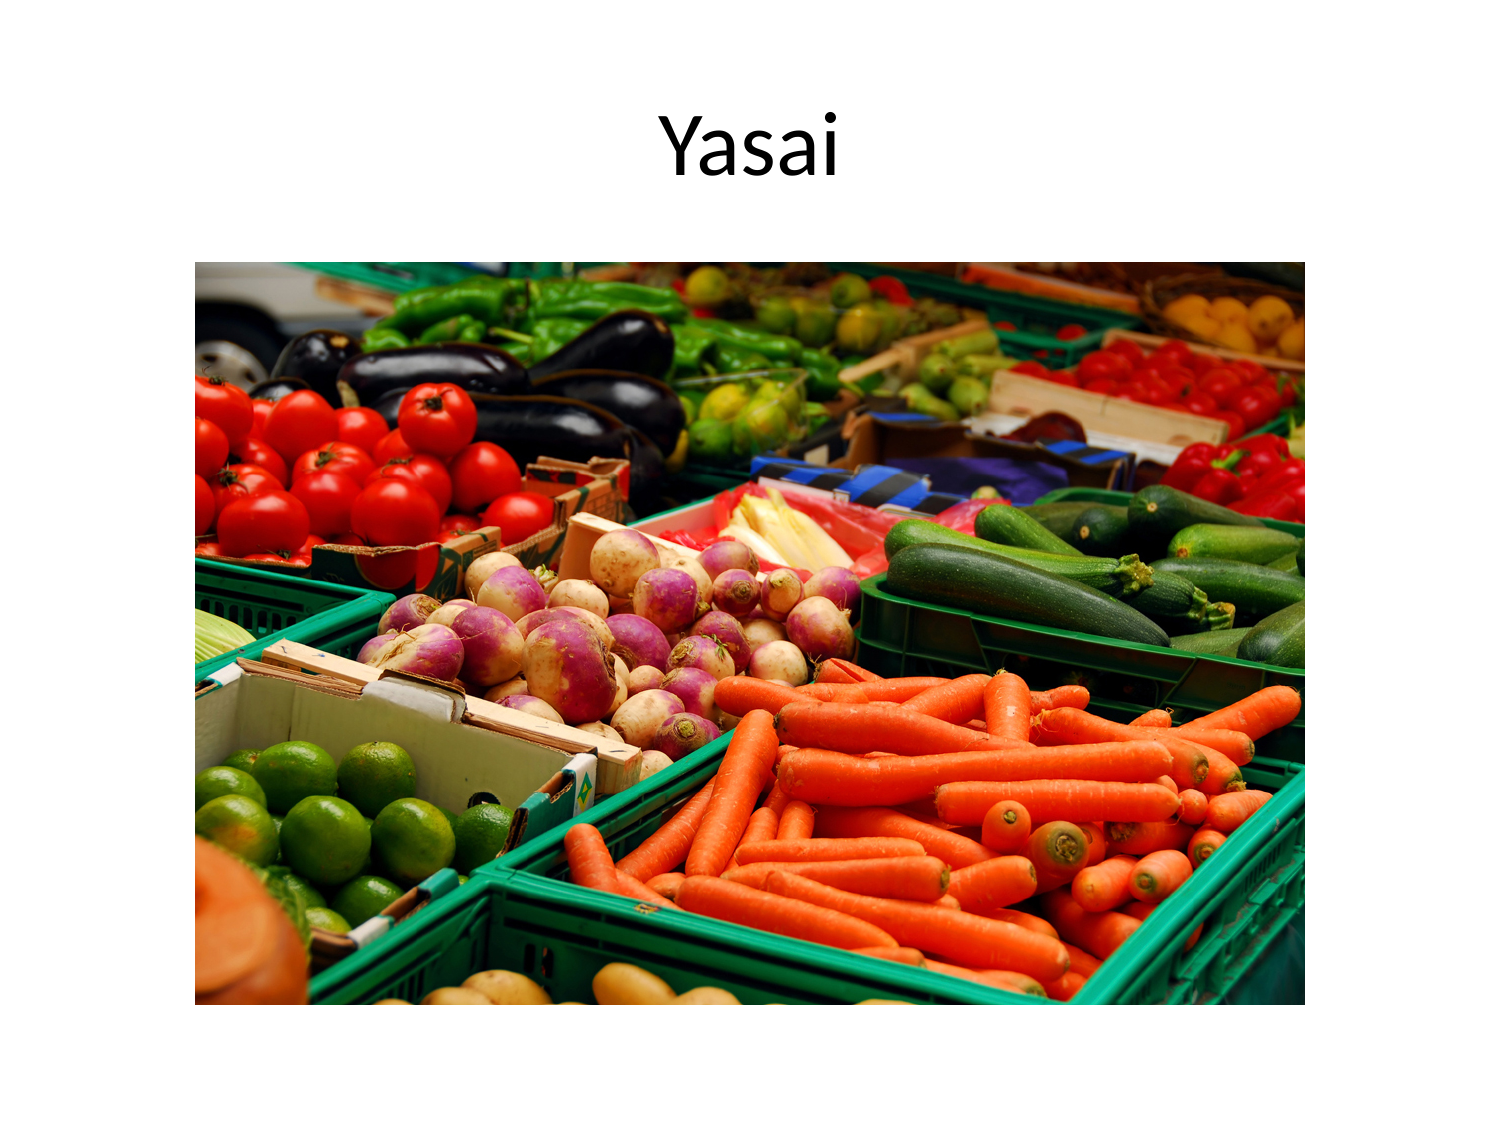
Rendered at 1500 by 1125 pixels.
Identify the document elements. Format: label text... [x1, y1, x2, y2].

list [195, 262, 1305, 1006]
title Yasai [75, 45, 1425, 233]
